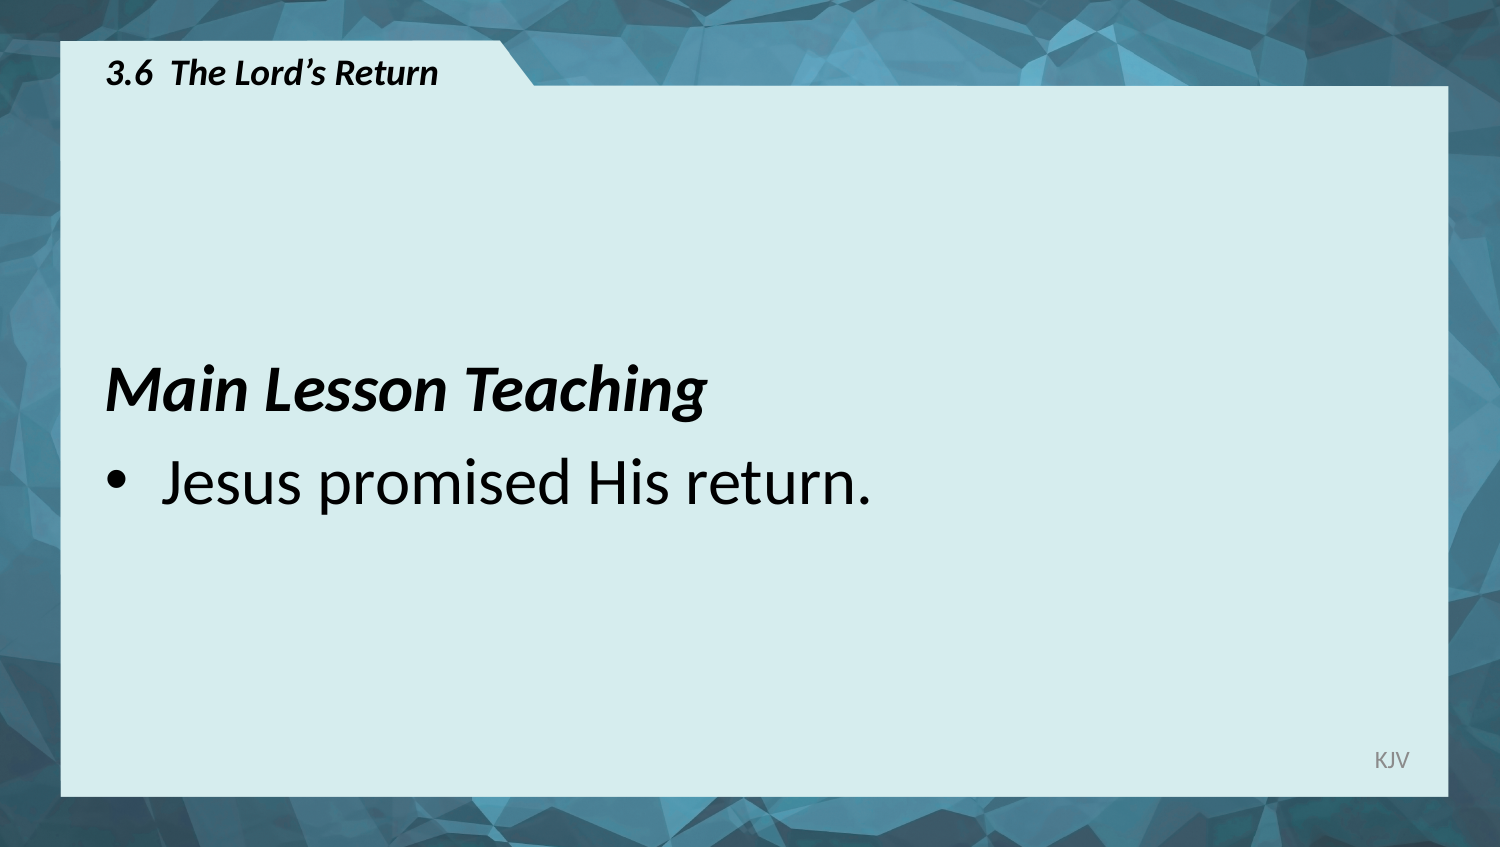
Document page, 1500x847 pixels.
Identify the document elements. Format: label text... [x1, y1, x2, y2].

list Main Lesson Teaching Jesus promised His return. [89, 141, 1403, 722]
title 3.6 The Lord’s Return [89, 33, 1420, 108]
footer KJV [950, 736, 1425, 782]
picture [0, 0, 1500, 847]
